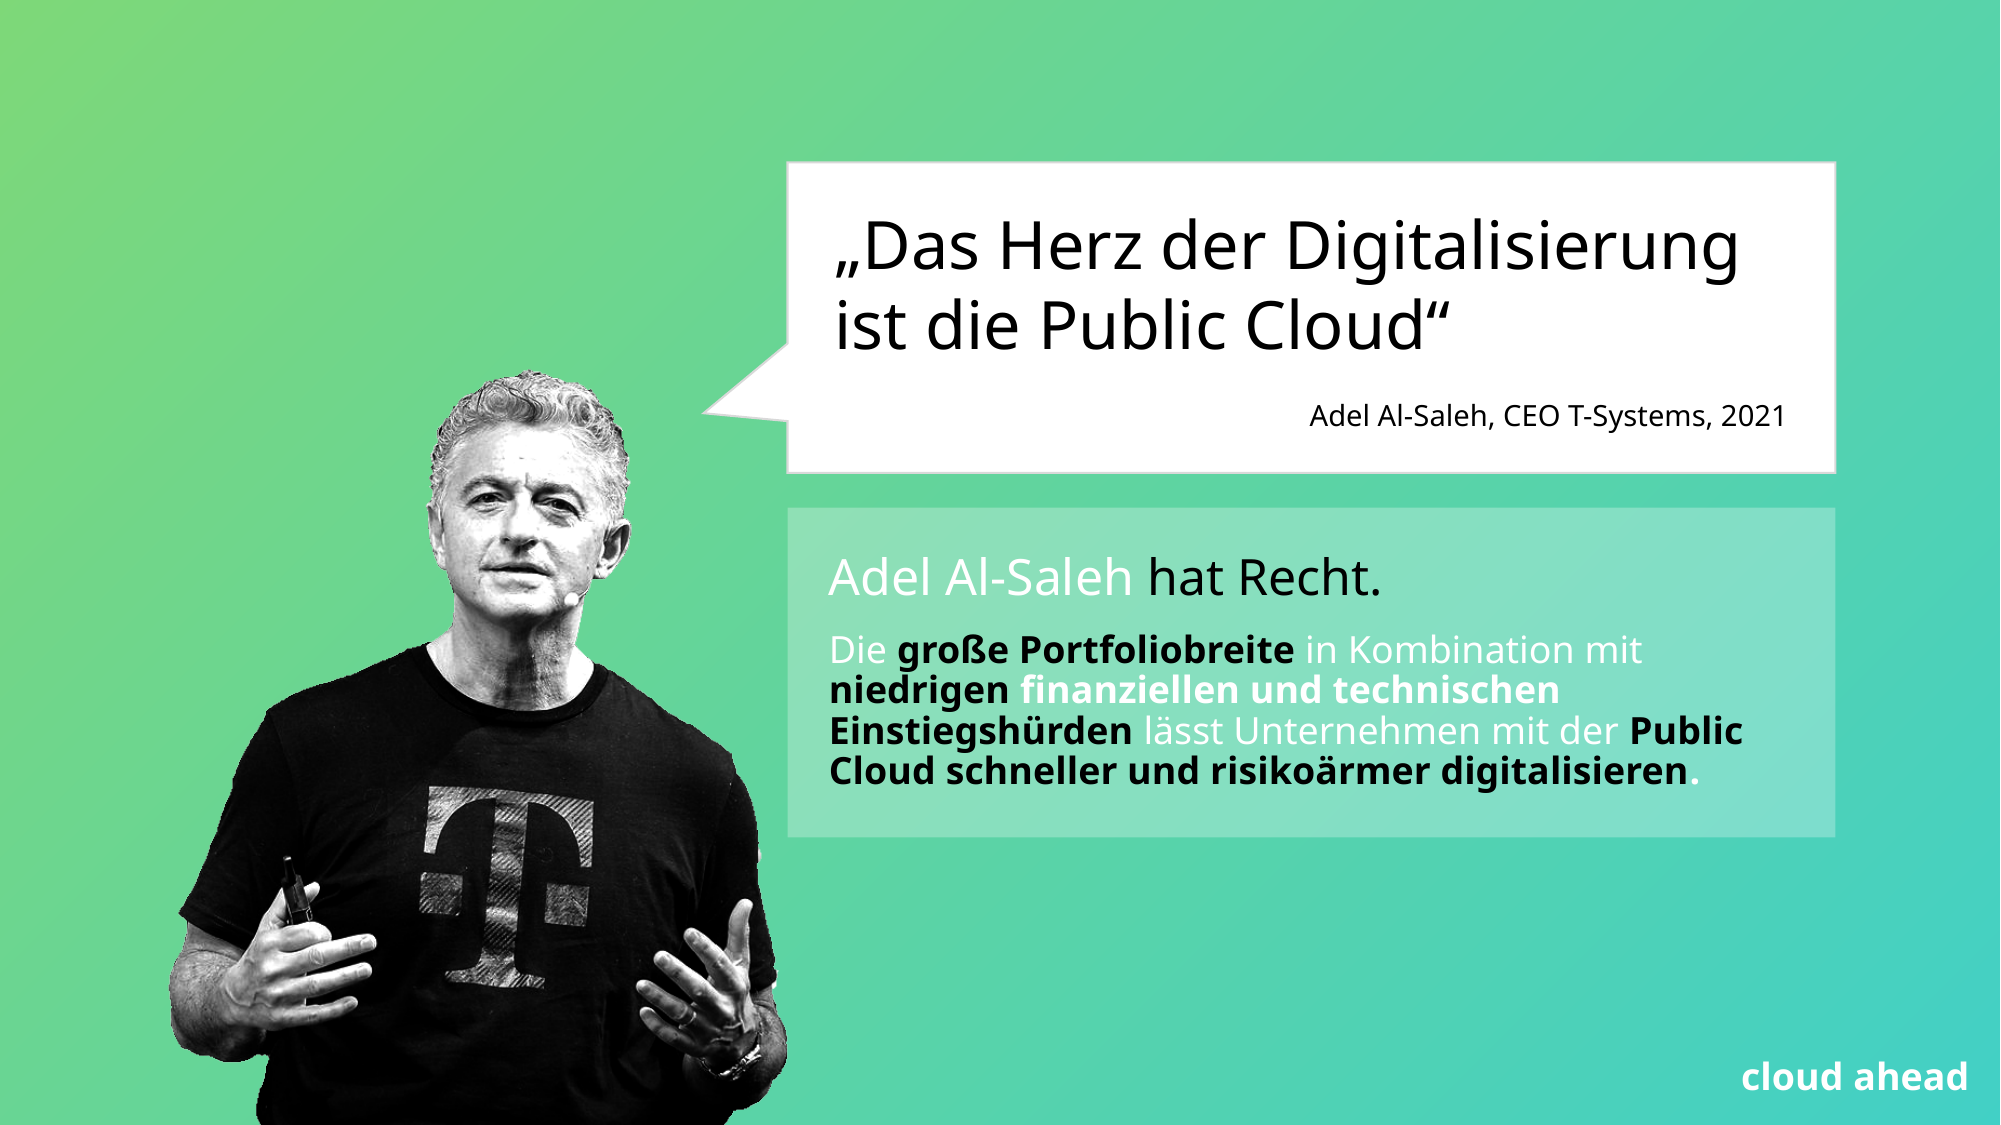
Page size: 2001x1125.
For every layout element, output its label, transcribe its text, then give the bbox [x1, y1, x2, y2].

text_box „Das Herz der Digitalisierung ist die Public Cloud“ Adel Al-Saleh, CEO T-Systems, 2021 [786, 161, 1837, 474]
text_box Adel Al-Saleh hat Recht. Die große Portfoliobreite in Kombination mit niedrigen finanziellen und technischen Einstiegshürden lässt Unternehmen mit der Public Cloud schneller und risikoärmer digitalisieren. [1114, 507, 1836, 838]
picture [0, 337, 1114, 1125]
